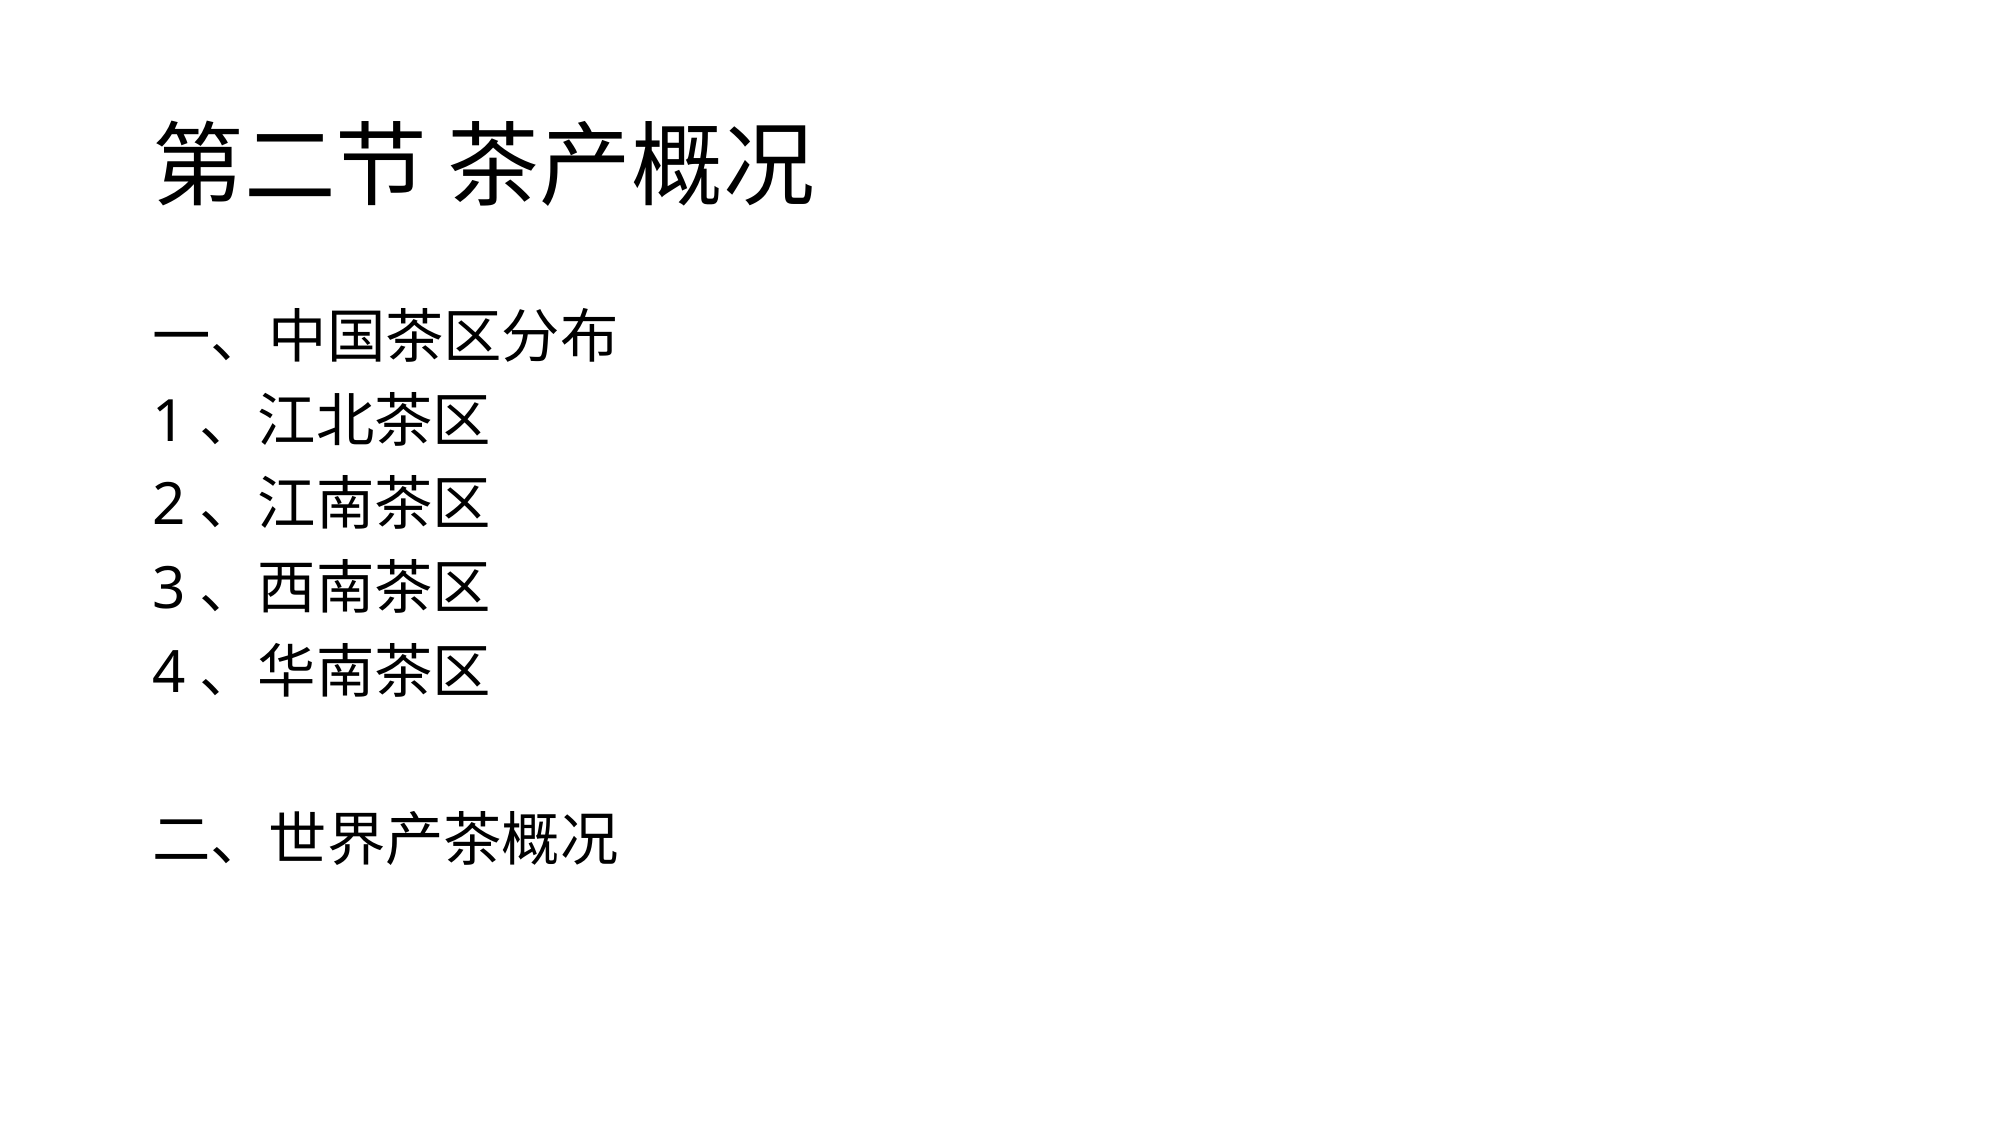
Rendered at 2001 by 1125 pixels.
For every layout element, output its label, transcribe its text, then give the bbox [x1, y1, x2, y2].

list 一、中国茶区分布 1、江北茶区 2、江南茶区 3、西南茶区 4、华南茶区 二、世界产茶概况 [137, 299, 1863, 1014]
title 第二节 茶产概况 [137, 59, 1863, 278]
